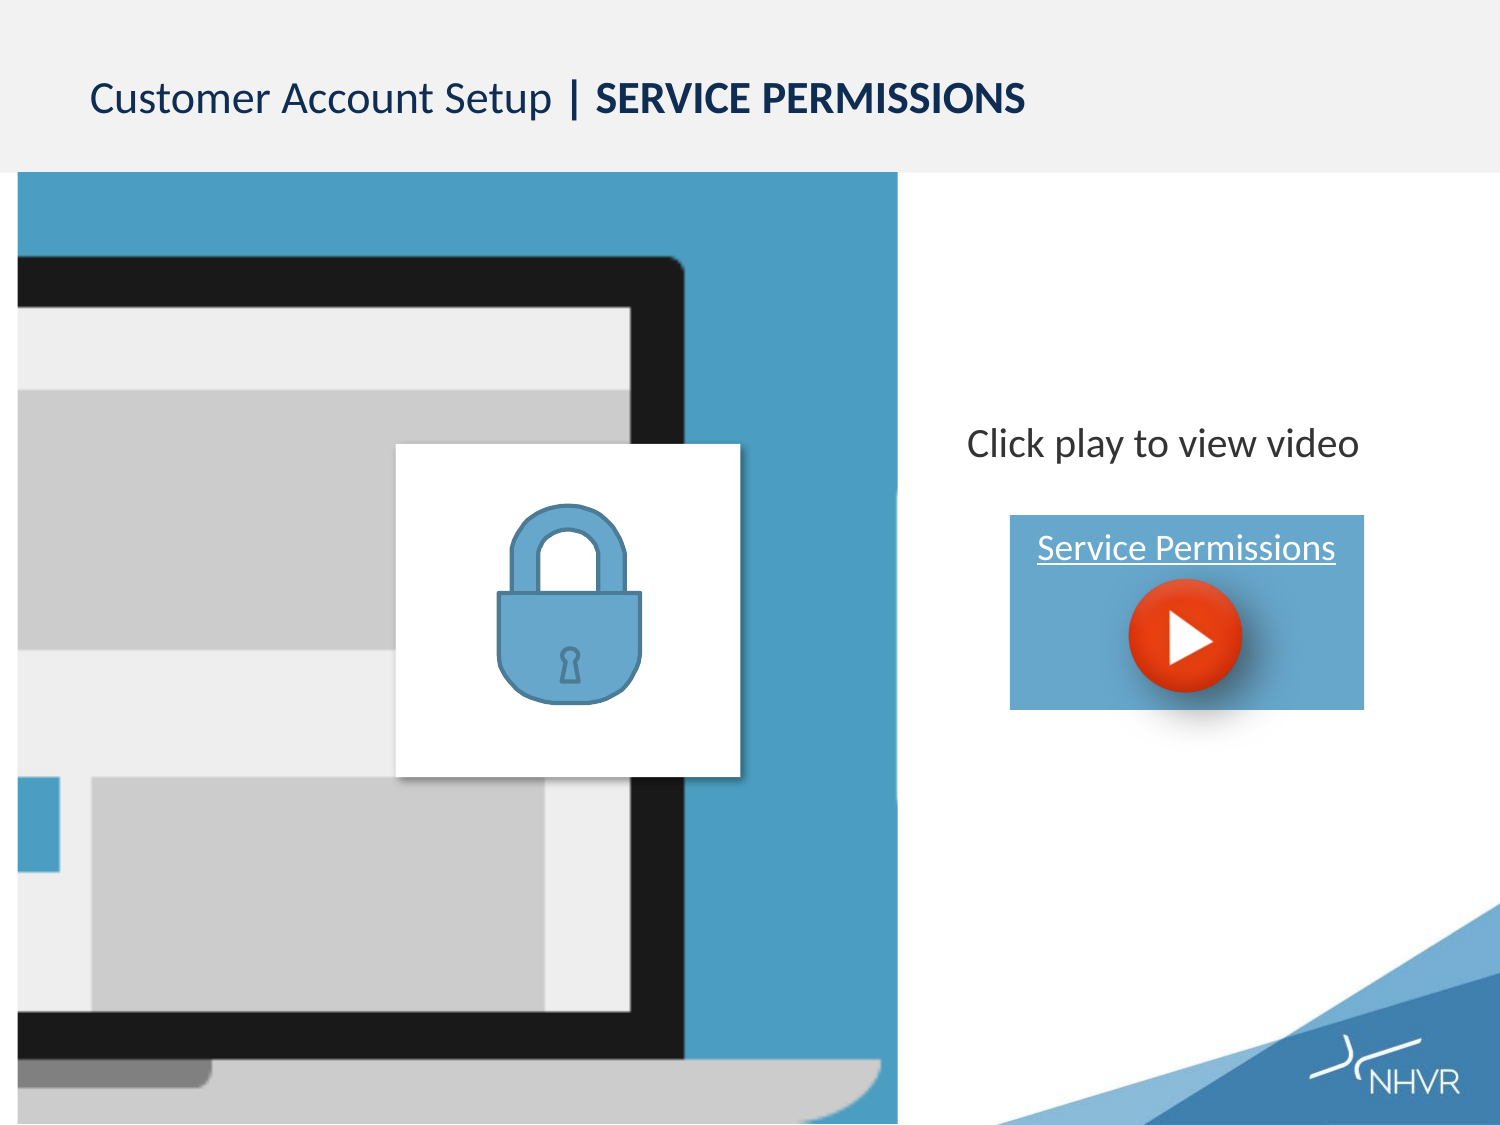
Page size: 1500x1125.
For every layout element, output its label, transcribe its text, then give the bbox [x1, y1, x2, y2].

picture [0, 172, 1500, 1125]
list Click play to view video [952, 349, 1456, 483]
text_box Service Permissions [1009, 515, 1365, 710]
title Customer Account Setup | SERVICE PERMISSIONS [75, 59, 1425, 188]
